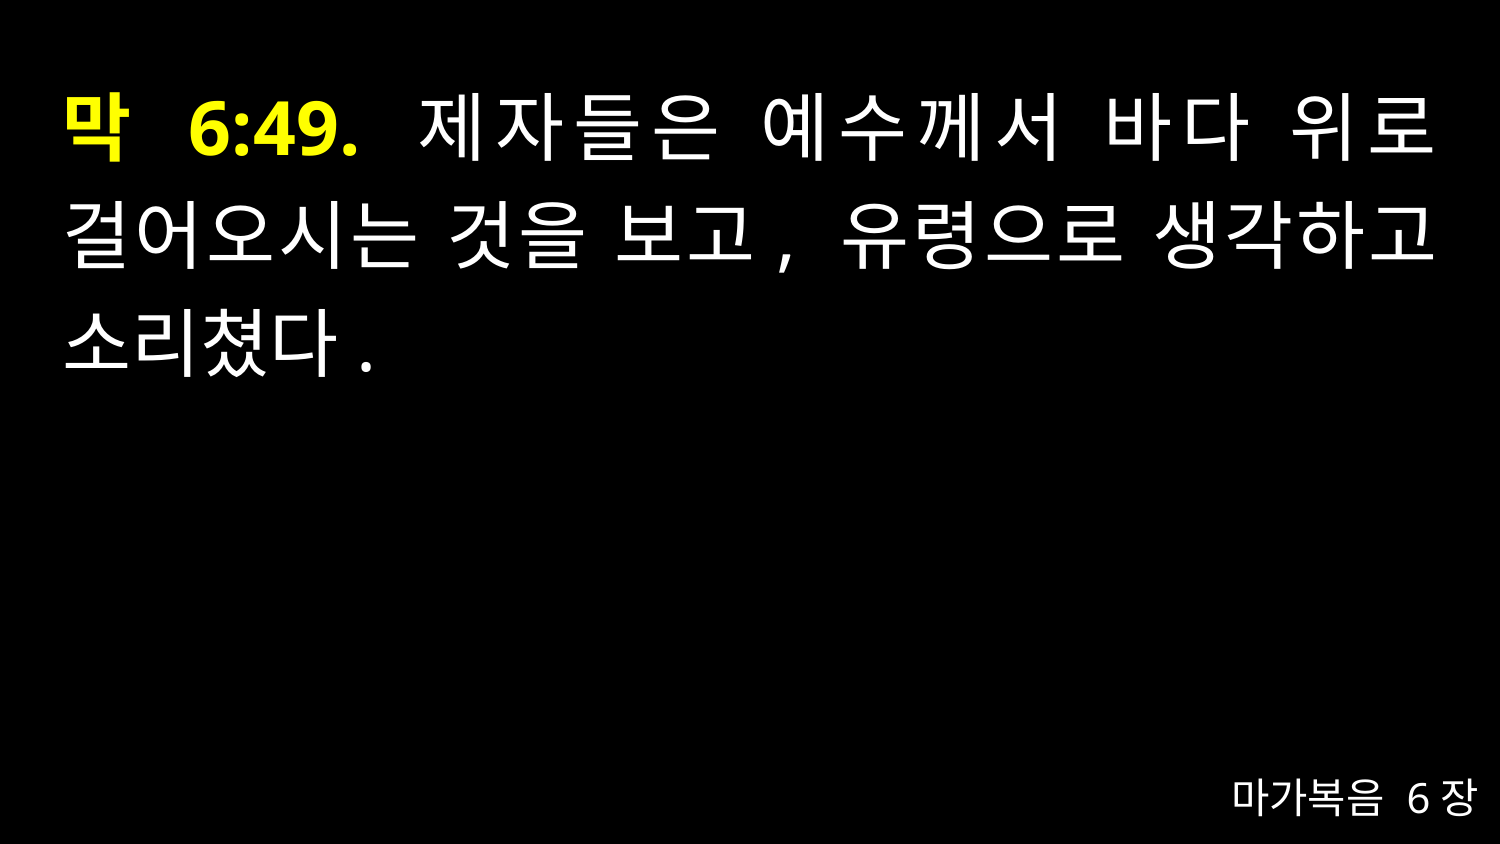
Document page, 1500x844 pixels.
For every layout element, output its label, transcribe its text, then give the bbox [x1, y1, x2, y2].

title 막 6:49. 제자들은 예수께서 바다 위로 걸어오시는 것을 보고, 유령으로 생각하고 소리쳤다. [0, 0, 1500, 844]
subtitle 마가복음 6장 [916, 770, 1500, 844]
